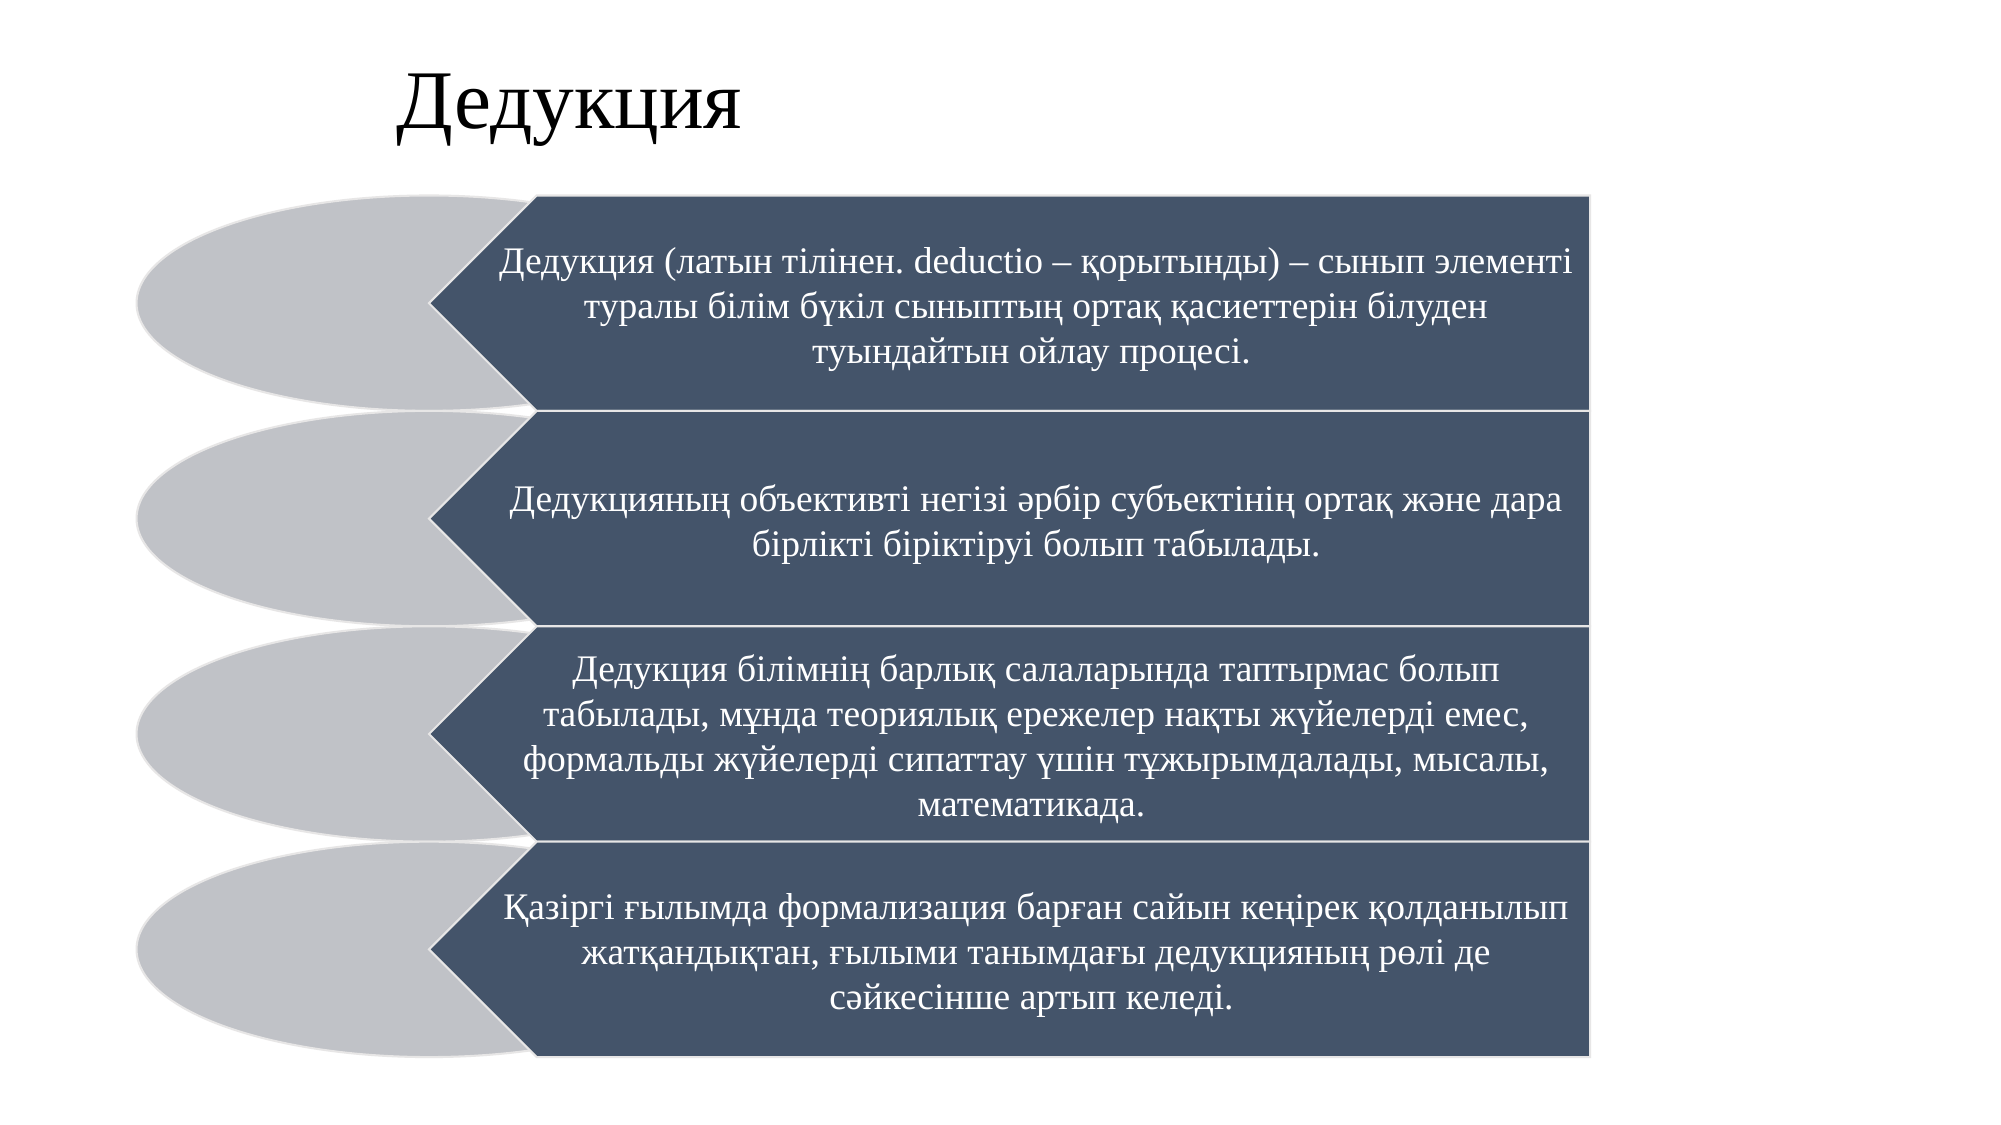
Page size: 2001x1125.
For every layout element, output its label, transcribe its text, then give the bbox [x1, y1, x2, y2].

title Дедукция [381, 37, 1676, 166]
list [136, 195, 1883, 1058]
